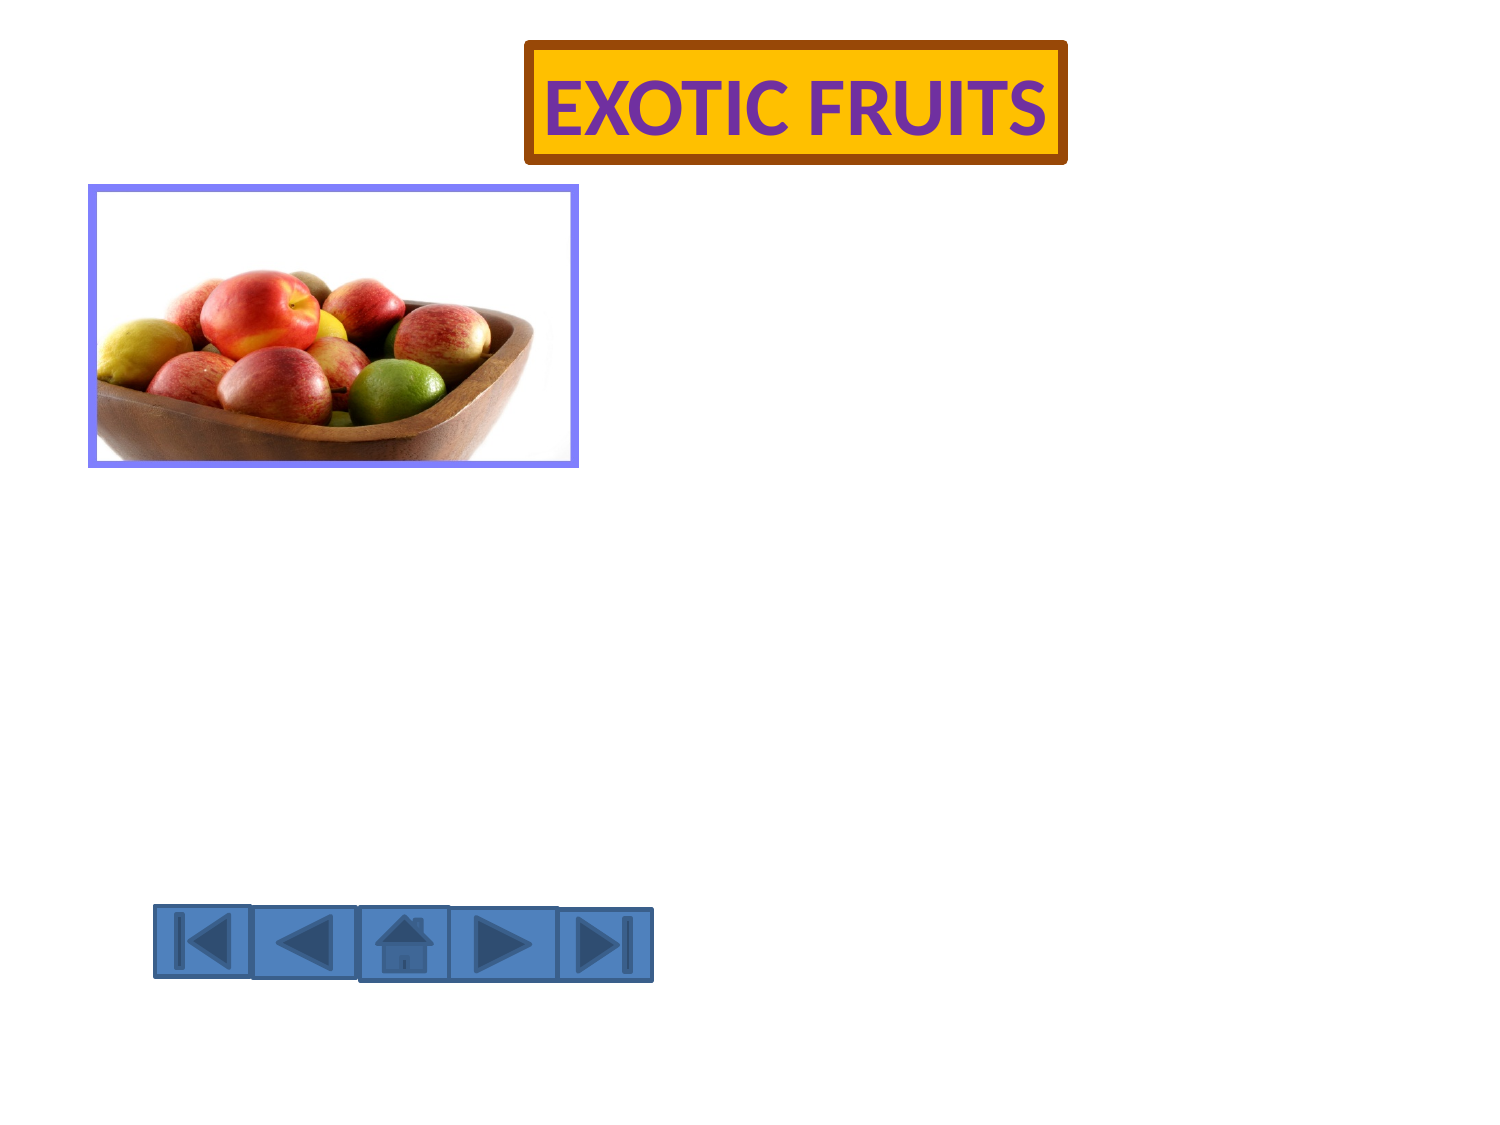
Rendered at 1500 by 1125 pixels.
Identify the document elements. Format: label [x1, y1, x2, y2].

picture [88, 184, 579, 469]
